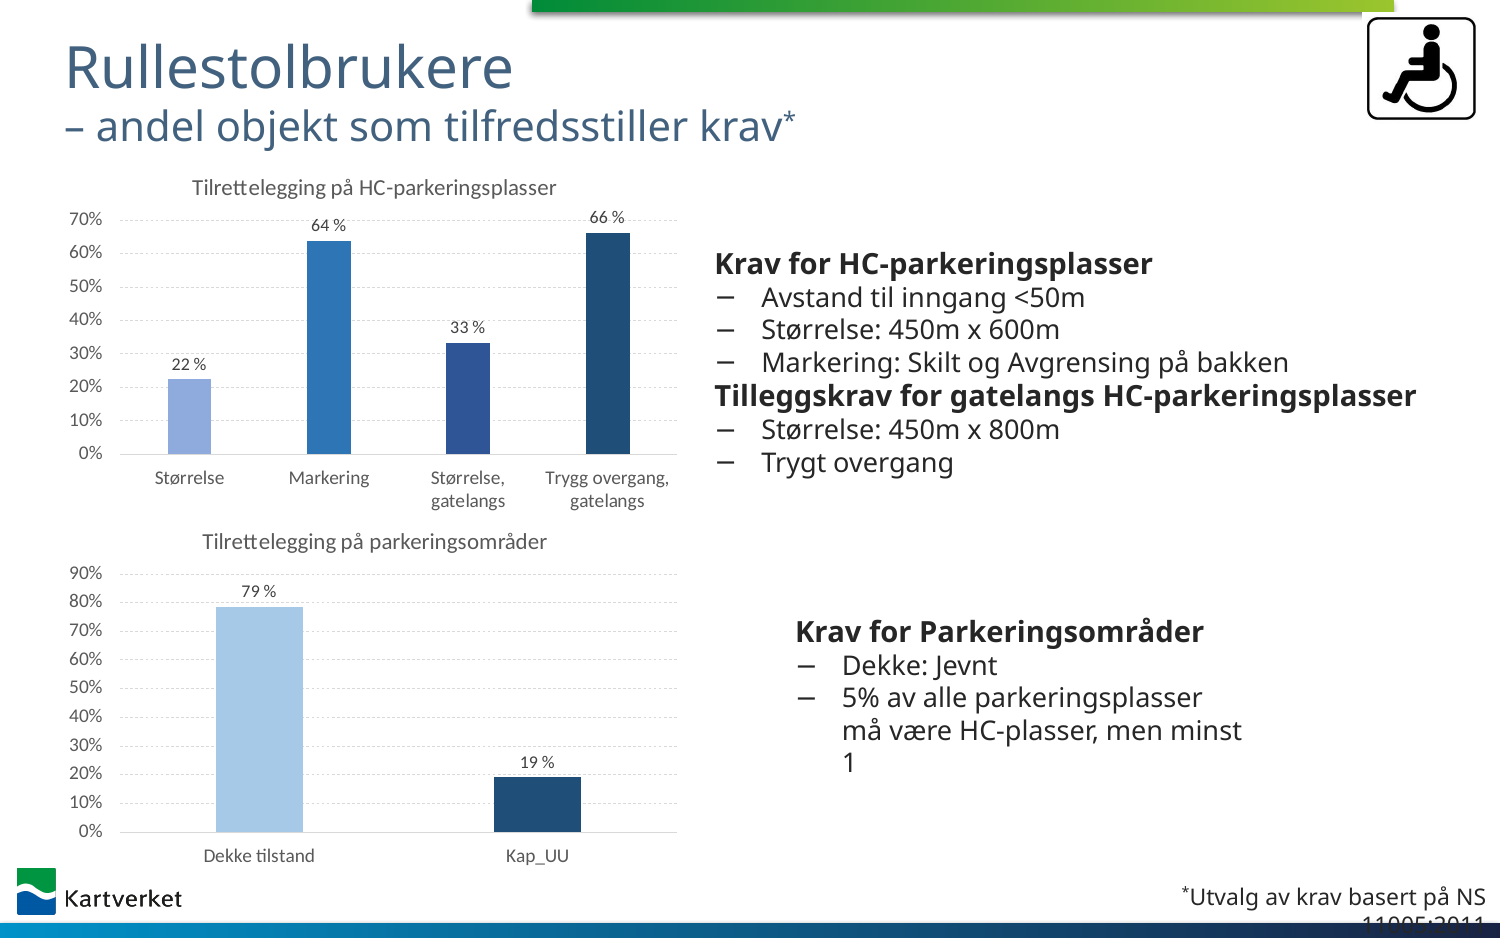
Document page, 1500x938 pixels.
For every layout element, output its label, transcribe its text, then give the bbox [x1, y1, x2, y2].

text_box Krav for HC-parkeringsplasser Avstand til inngang <50m Størrelse: 450m x 600m Markering: Skilt og Avgrensing på bakken Tilleggskrav for gatelangs HC-parkeringsplasser Størrelse: 450m x 800m Trygt overgang [699, 237, 1433, 485]
picture [62, 520, 688, 874]
picture [62, 166, 688, 519]
text_box Krav for Parkeringsområder Dekke: Jevnt 5% av alle parkeringsplasser må være HC-plasser, men minst 1 [780, 605, 1261, 786]
text_box *Utvalg av krav basert på NS 11005:2011 [1068, 873, 1500, 938]
text_box Rullestolbrukere – andel objekt som tilfredsstiller krav* [49, 25, 1431, 158]
picture [1362, 12, 1481, 126]
